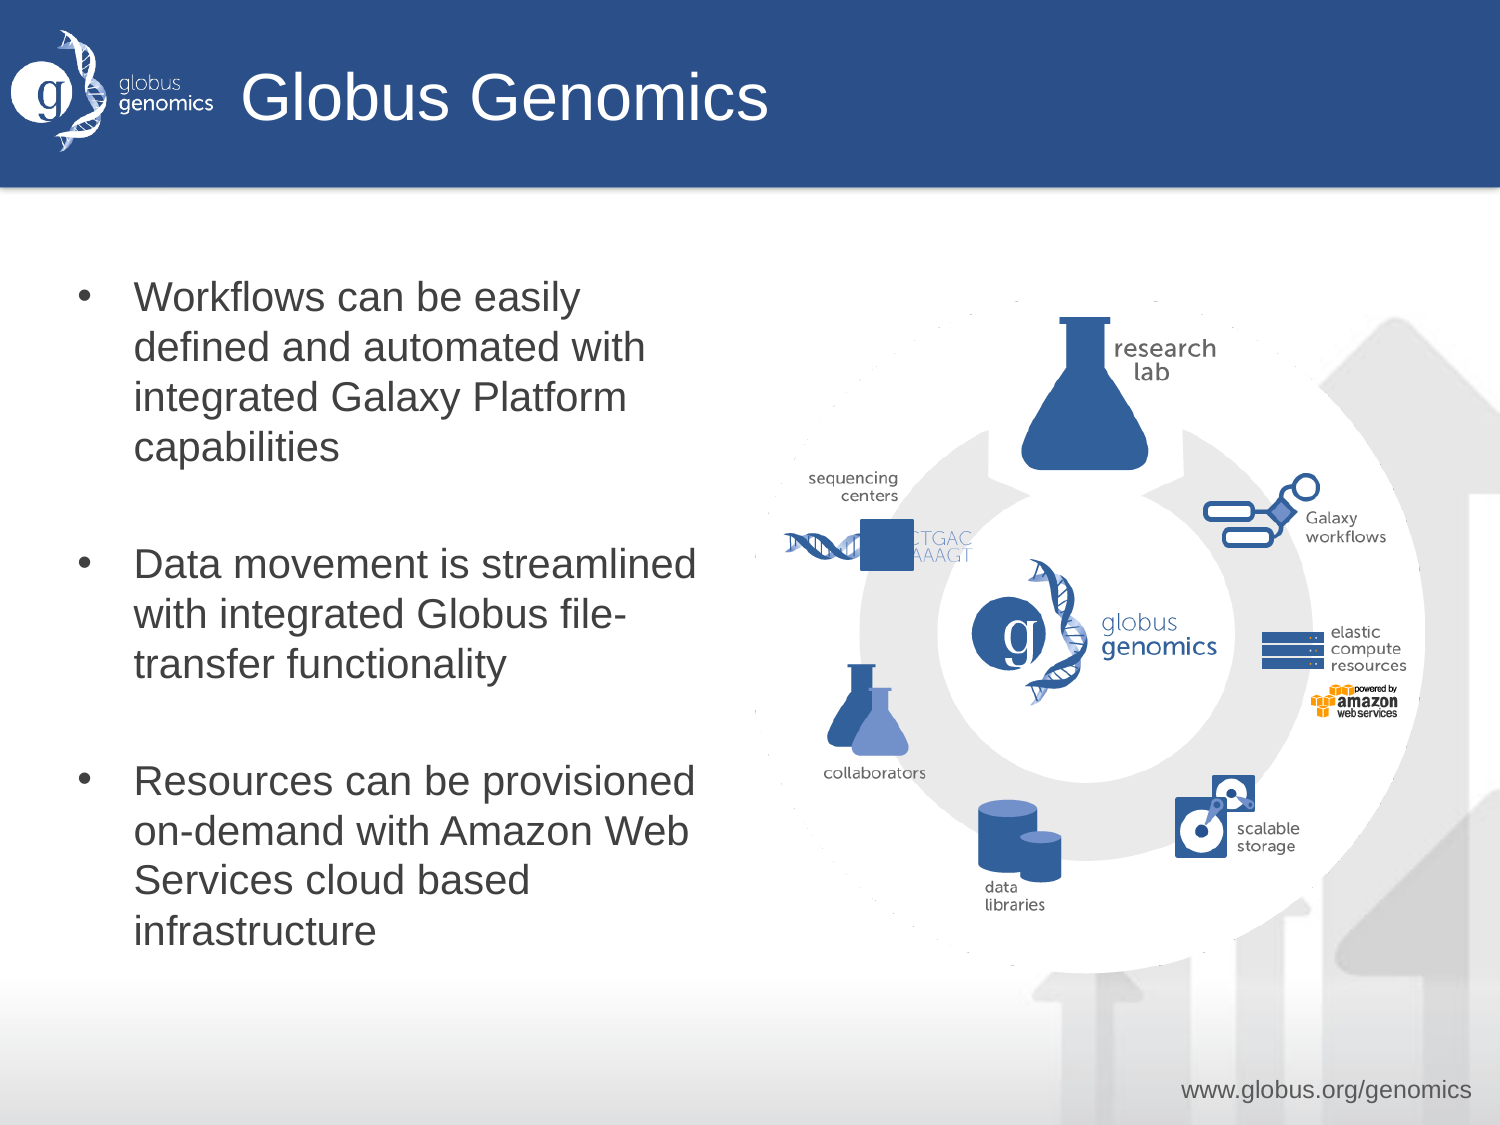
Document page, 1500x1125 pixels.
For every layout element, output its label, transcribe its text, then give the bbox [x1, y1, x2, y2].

title Globus Genomics [225, 12, 1463, 175]
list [749, 262, 1426, 1006]
picture [0, 188, 1500, 1125]
list Workflows can be easily defined and automated with integrated Galaxy Platform capabilities Data movement is streamlined with integrated Globus file-transfer functionality Resources can be provisioned on-demand with Amazon Web Services cloud based infrastructure [62, 262, 738, 1005]
picture [9, 28, 214, 154]
